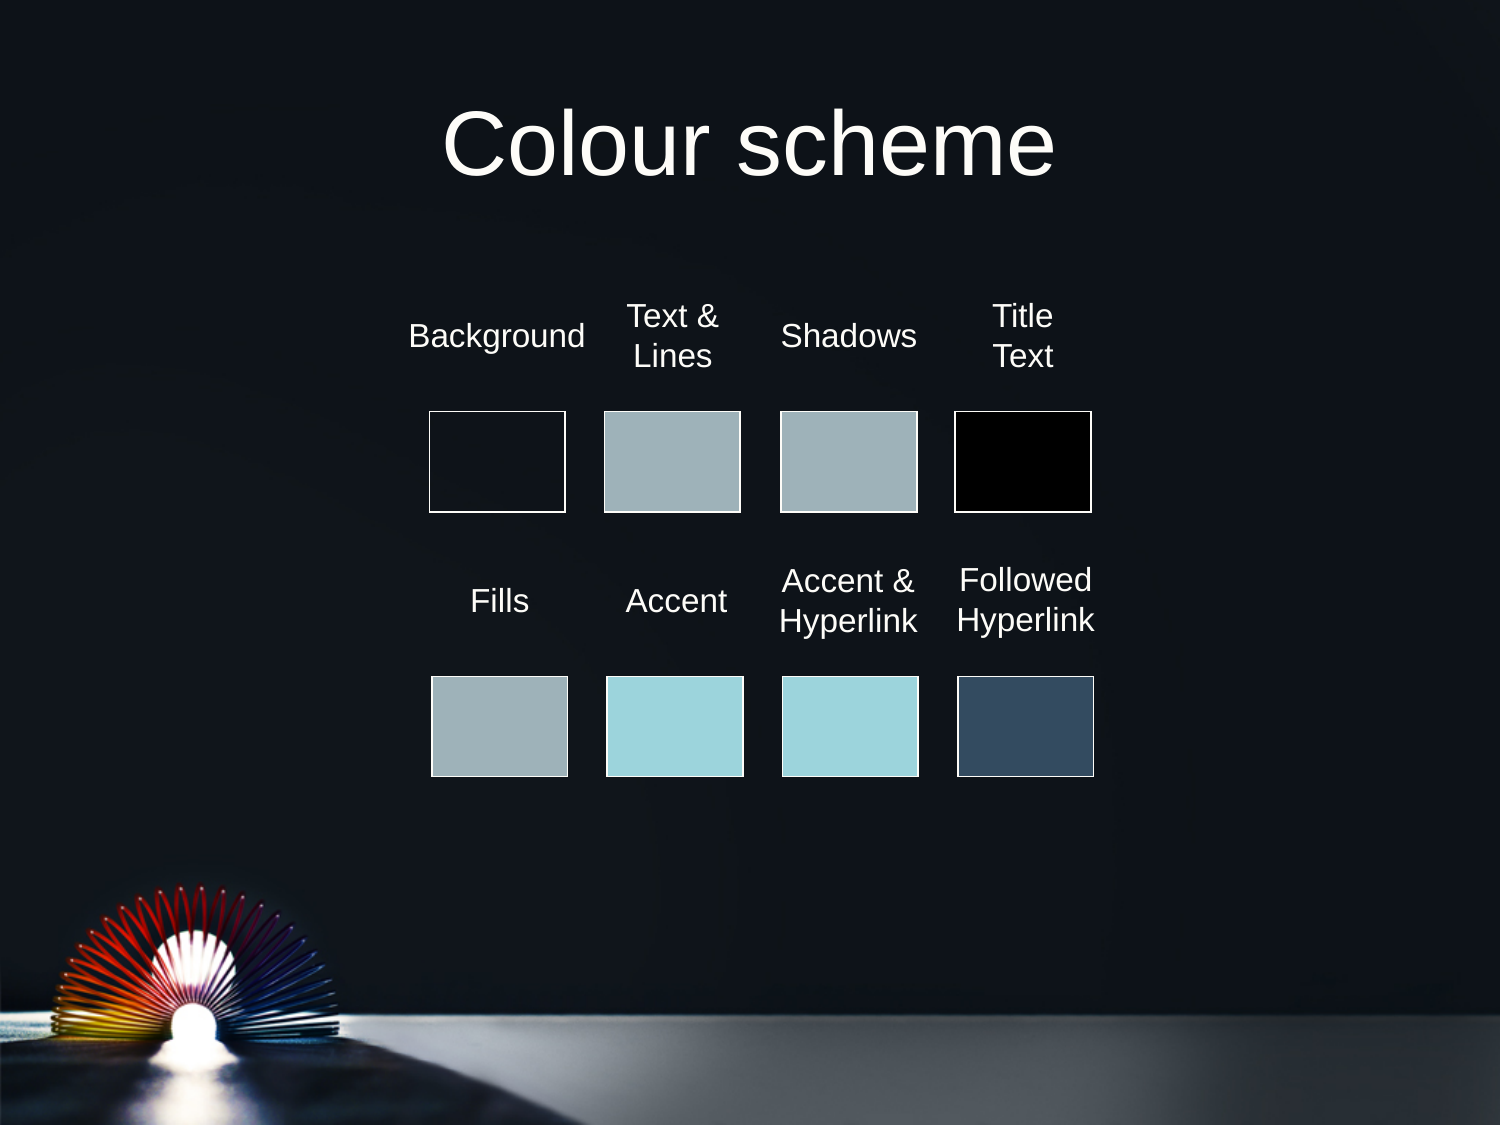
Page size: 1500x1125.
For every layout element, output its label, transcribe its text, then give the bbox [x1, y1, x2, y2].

picture [0, 0, 1500, 1125]
text_box Title Text [977, 286, 1069, 382]
text_box Shadows [765, 306, 933, 362]
text_box [782, 676, 919, 777]
text_box [607, 676, 743, 777]
text_box [781, 411, 917, 512]
text_box Accent [610, 571, 743, 627]
text_box Text & Lines [611, 286, 735, 382]
text_box Fills [455, 571, 545, 627]
text_box Accent & Hyperlink [763, 551, 933, 647]
text_box [955, 411, 1091, 512]
text_box [432, 676, 568, 777]
title Colour scheme [75, 45, 1425, 233]
text_box Background [393, 306, 602, 362]
text_box [429, 411, 566, 512]
text_box [958, 676, 1094, 777]
text_box [604, 411, 741, 512]
text_box Followed Hyperlink [941, 551, 1111, 646]
